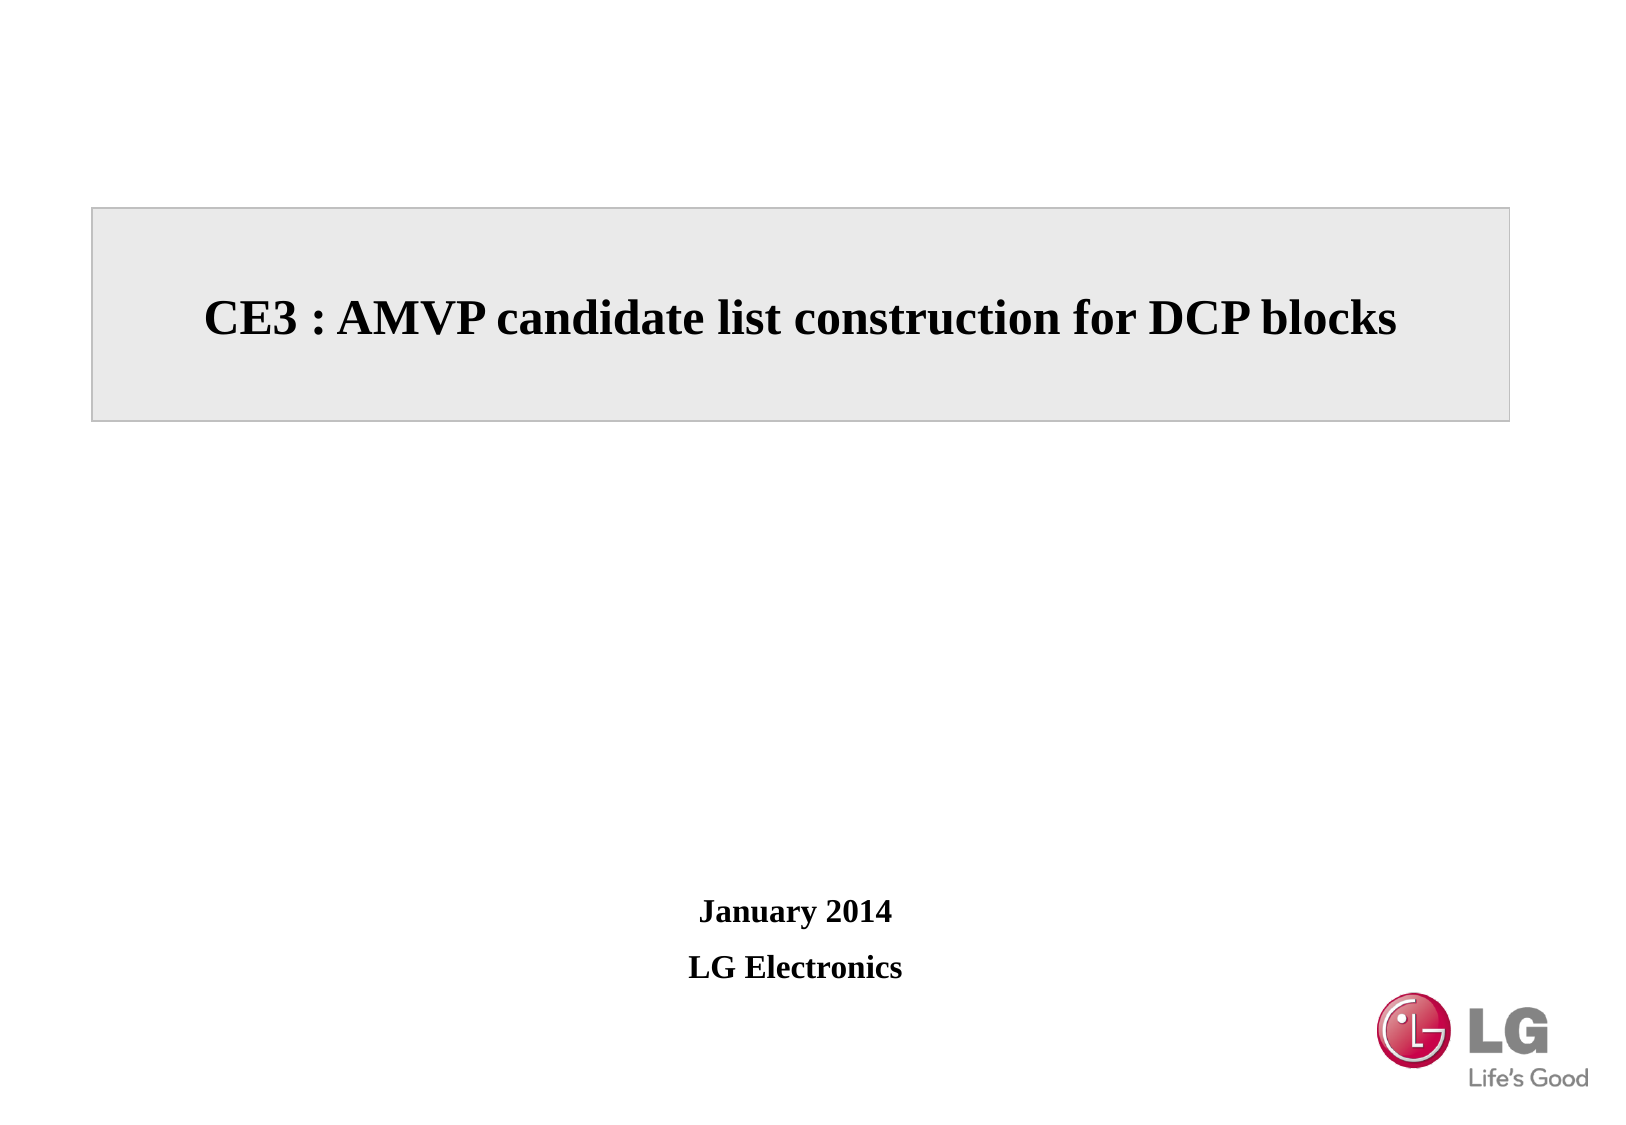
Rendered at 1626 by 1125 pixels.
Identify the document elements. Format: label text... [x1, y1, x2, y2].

picture [1375, 985, 1588, 1093]
text_box LG Electronics [635, 937, 956, 993]
text_box CE3 : AMVP candidate list construction for DCP blocks [91, 208, 1510, 421]
text_box January 2014 [646, 882, 946, 937]
